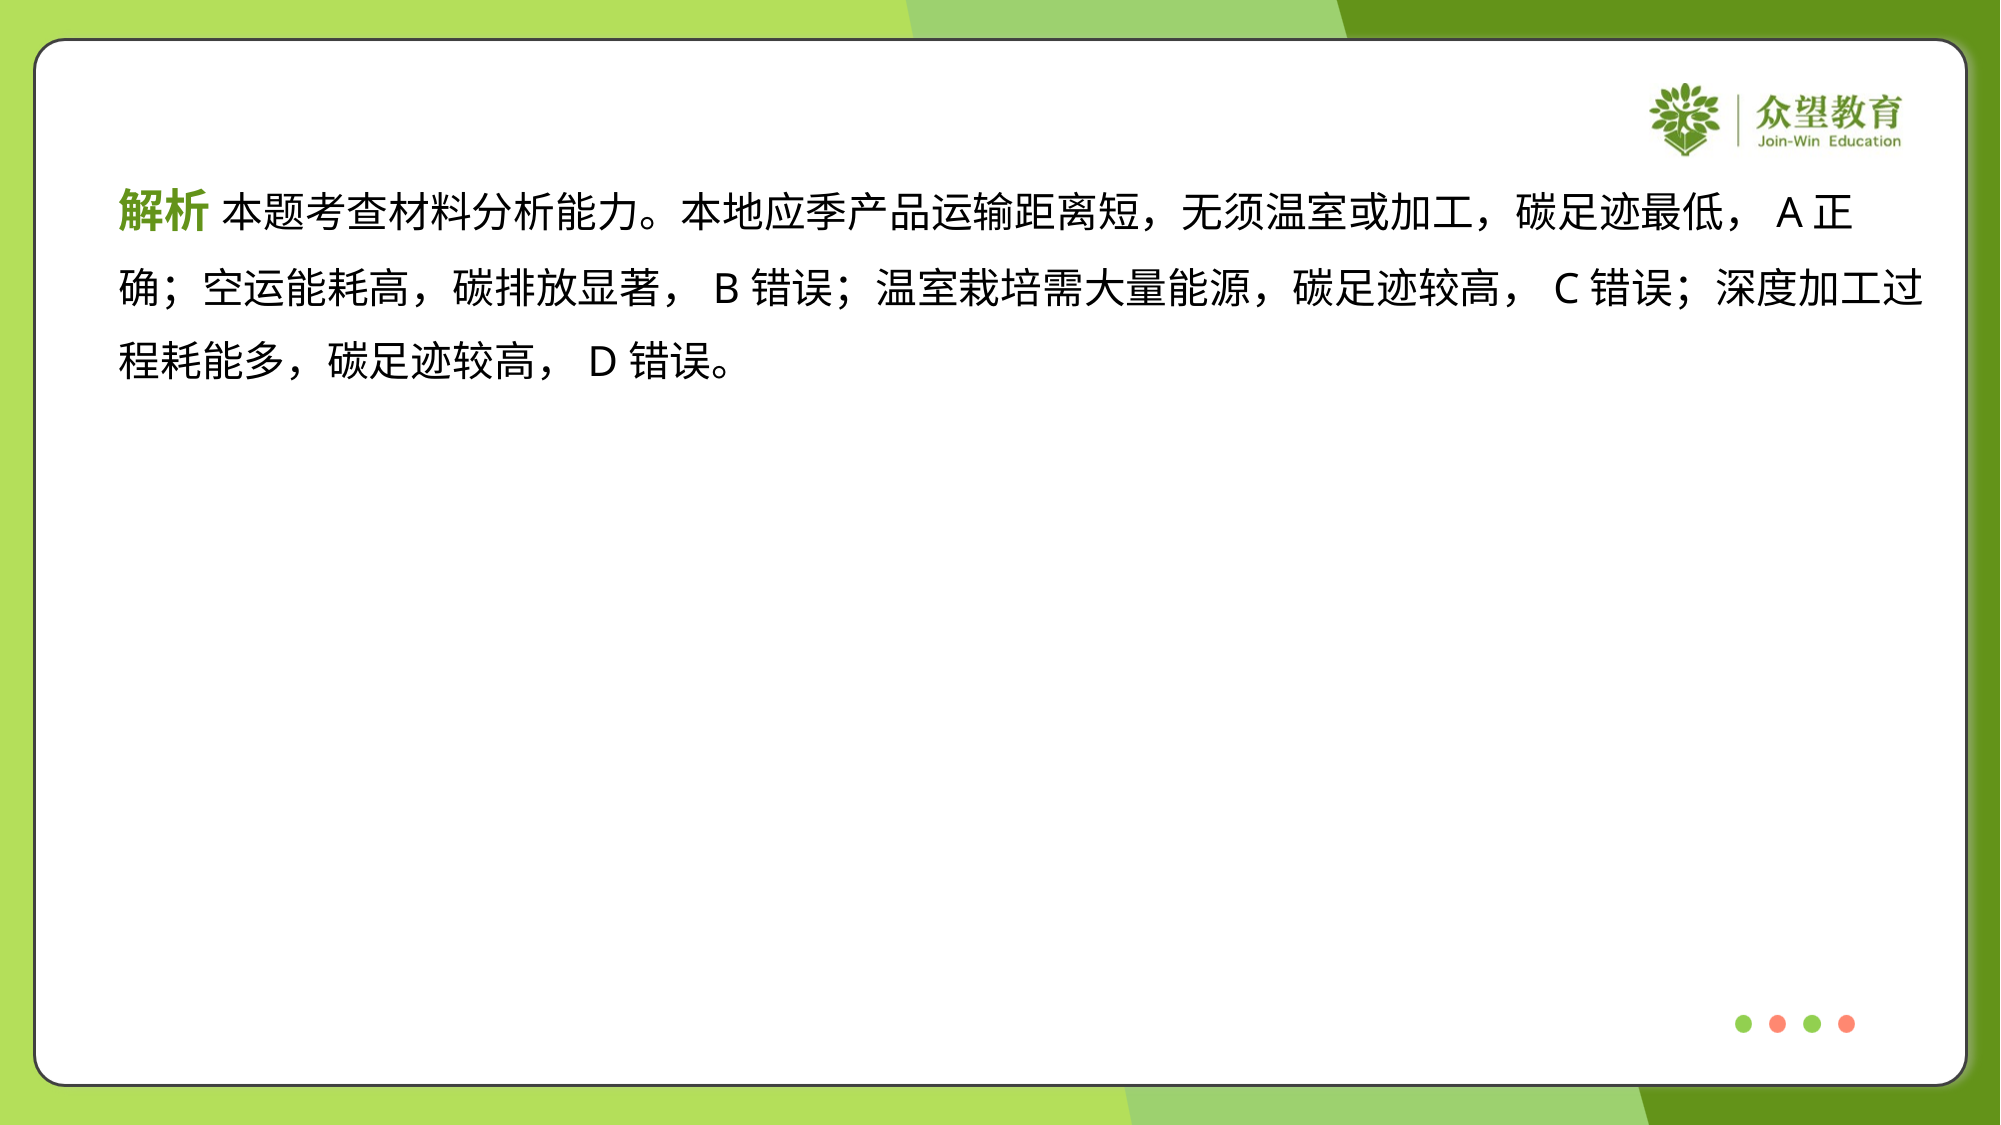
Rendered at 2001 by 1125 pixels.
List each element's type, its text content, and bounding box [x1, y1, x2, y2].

text_box 解析 本题考查材料分析能力。本地应季产品运输距离短，无须温室或加工，碳足迹最低，A正 确；空运能耗高，碳排放显著，B错误；温室栽培需大量能源，碳足迹较高，C错误；深度加工过 程耗能多，碳足迹较高，D错误。 [118, 159, 1883, 377]
picture [0, 0, 2000, 1125]
